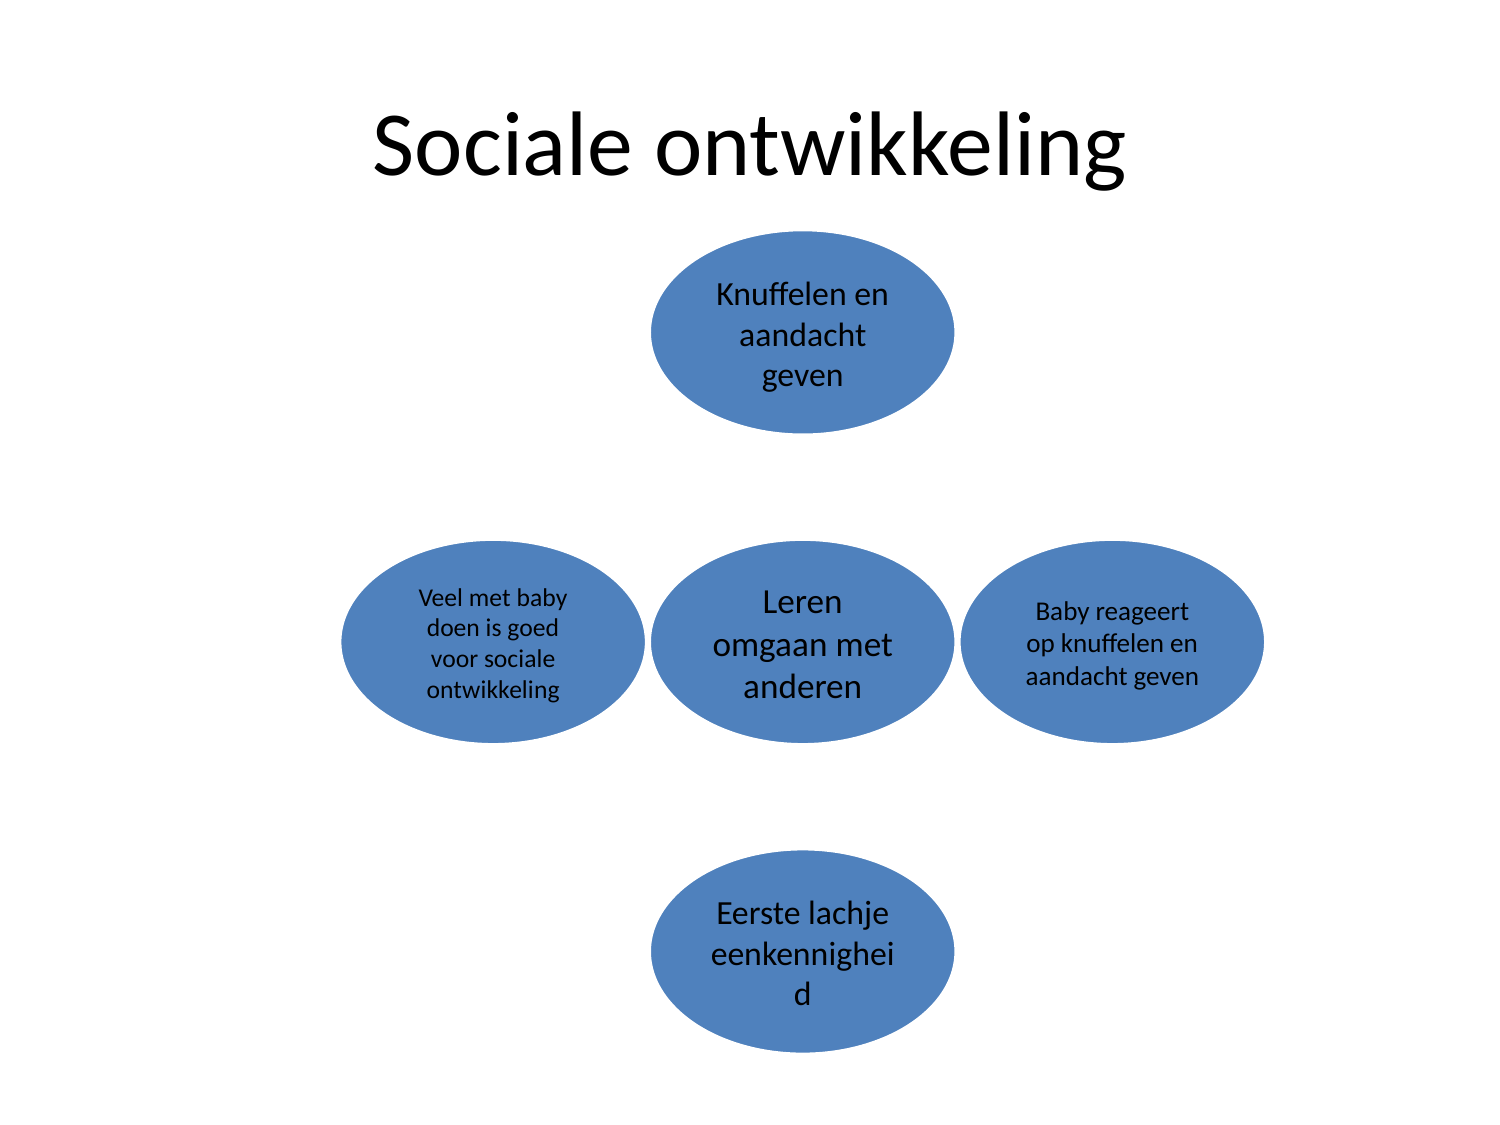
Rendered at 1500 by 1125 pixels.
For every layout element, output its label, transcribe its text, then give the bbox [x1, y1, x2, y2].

title Sociale ontwikkeling [75, 45, 1425, 233]
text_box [187, 228, 1419, 1055]
